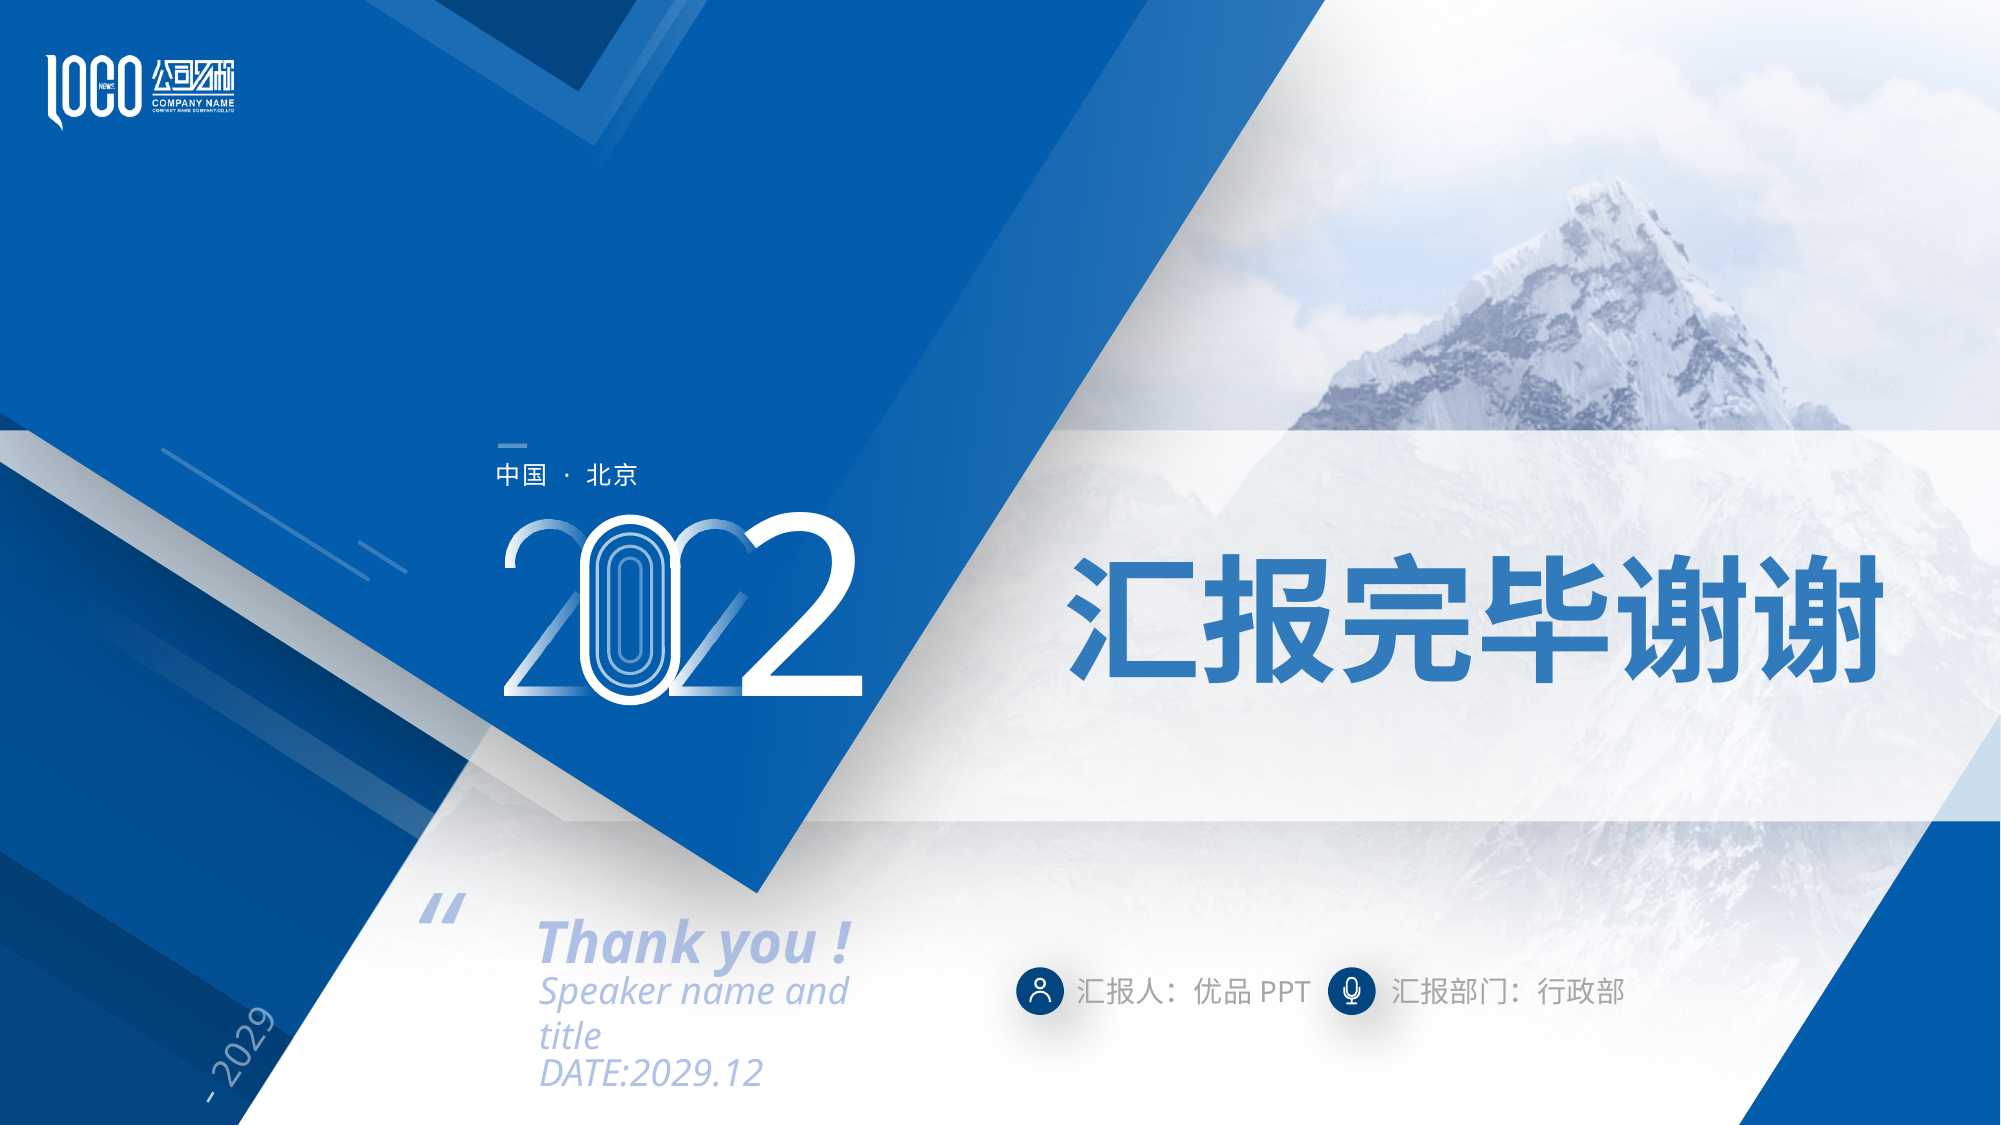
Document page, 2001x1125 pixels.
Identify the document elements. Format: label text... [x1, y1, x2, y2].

text_box DATE:2029.12 [518, 1047, 811, 1096]
picture [45, 55, 234, 131]
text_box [501, 516, 759, 696]
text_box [1327, 967, 1376, 1015]
picture [1053, 0, 2000, 430]
text_box 汇报完毕谢谢 [1049, 526, 1910, 707]
picture [239, 761, 1931, 1125]
text_box [608, 696, 653, 702]
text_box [1016, 967, 1064, 1015]
text_box 中国 · 北京 [481, 452, 664, 498]
text_box 汇报部门：行政部 [1376, 965, 1641, 1016]
text_box 2 [716, 435, 815, 755]
text_box Thank you ! [519, 897, 987, 990]
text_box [206, 1092, 215, 1102]
text_box Speaker name and title [518, 987, 920, 1037]
text_box “ [397, 849, 472, 1015]
text_box 2029 [186, 965, 310, 1110]
text_box 汇报人：优品PPT [1062, 965, 1326, 1016]
